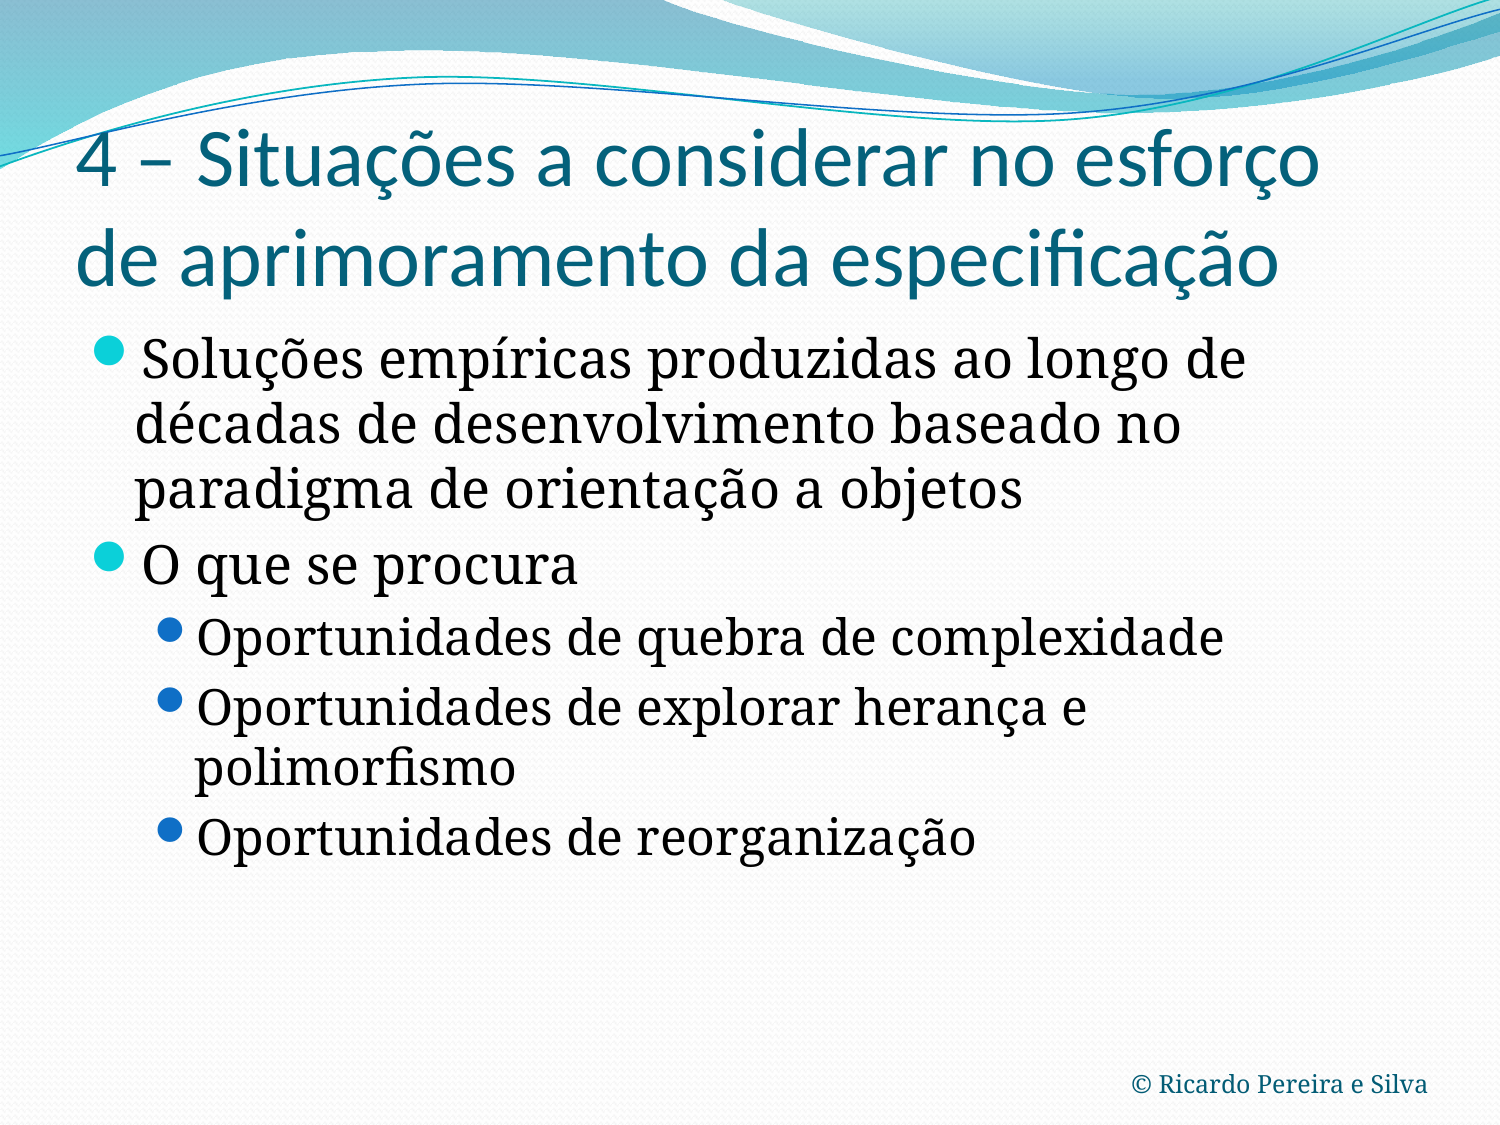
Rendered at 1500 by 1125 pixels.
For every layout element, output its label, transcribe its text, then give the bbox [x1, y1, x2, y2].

list Soluções empíricas produzidas ao longo de décadas de desenvolvimento baseado no paradigma de orientação a objetos O que se procura Oportunidades de quebra de complexidade Oportunidades de explorar herança e polimorfismo Oportunidades de reorganização [75, 317, 1425, 1038]
title 4 – Situações a considerar no esforço de aprimoramento da especificação [75, 115, 1425, 303]
footer © Ricardo Pereira e Silva [1101, 1042, 1429, 1103]
